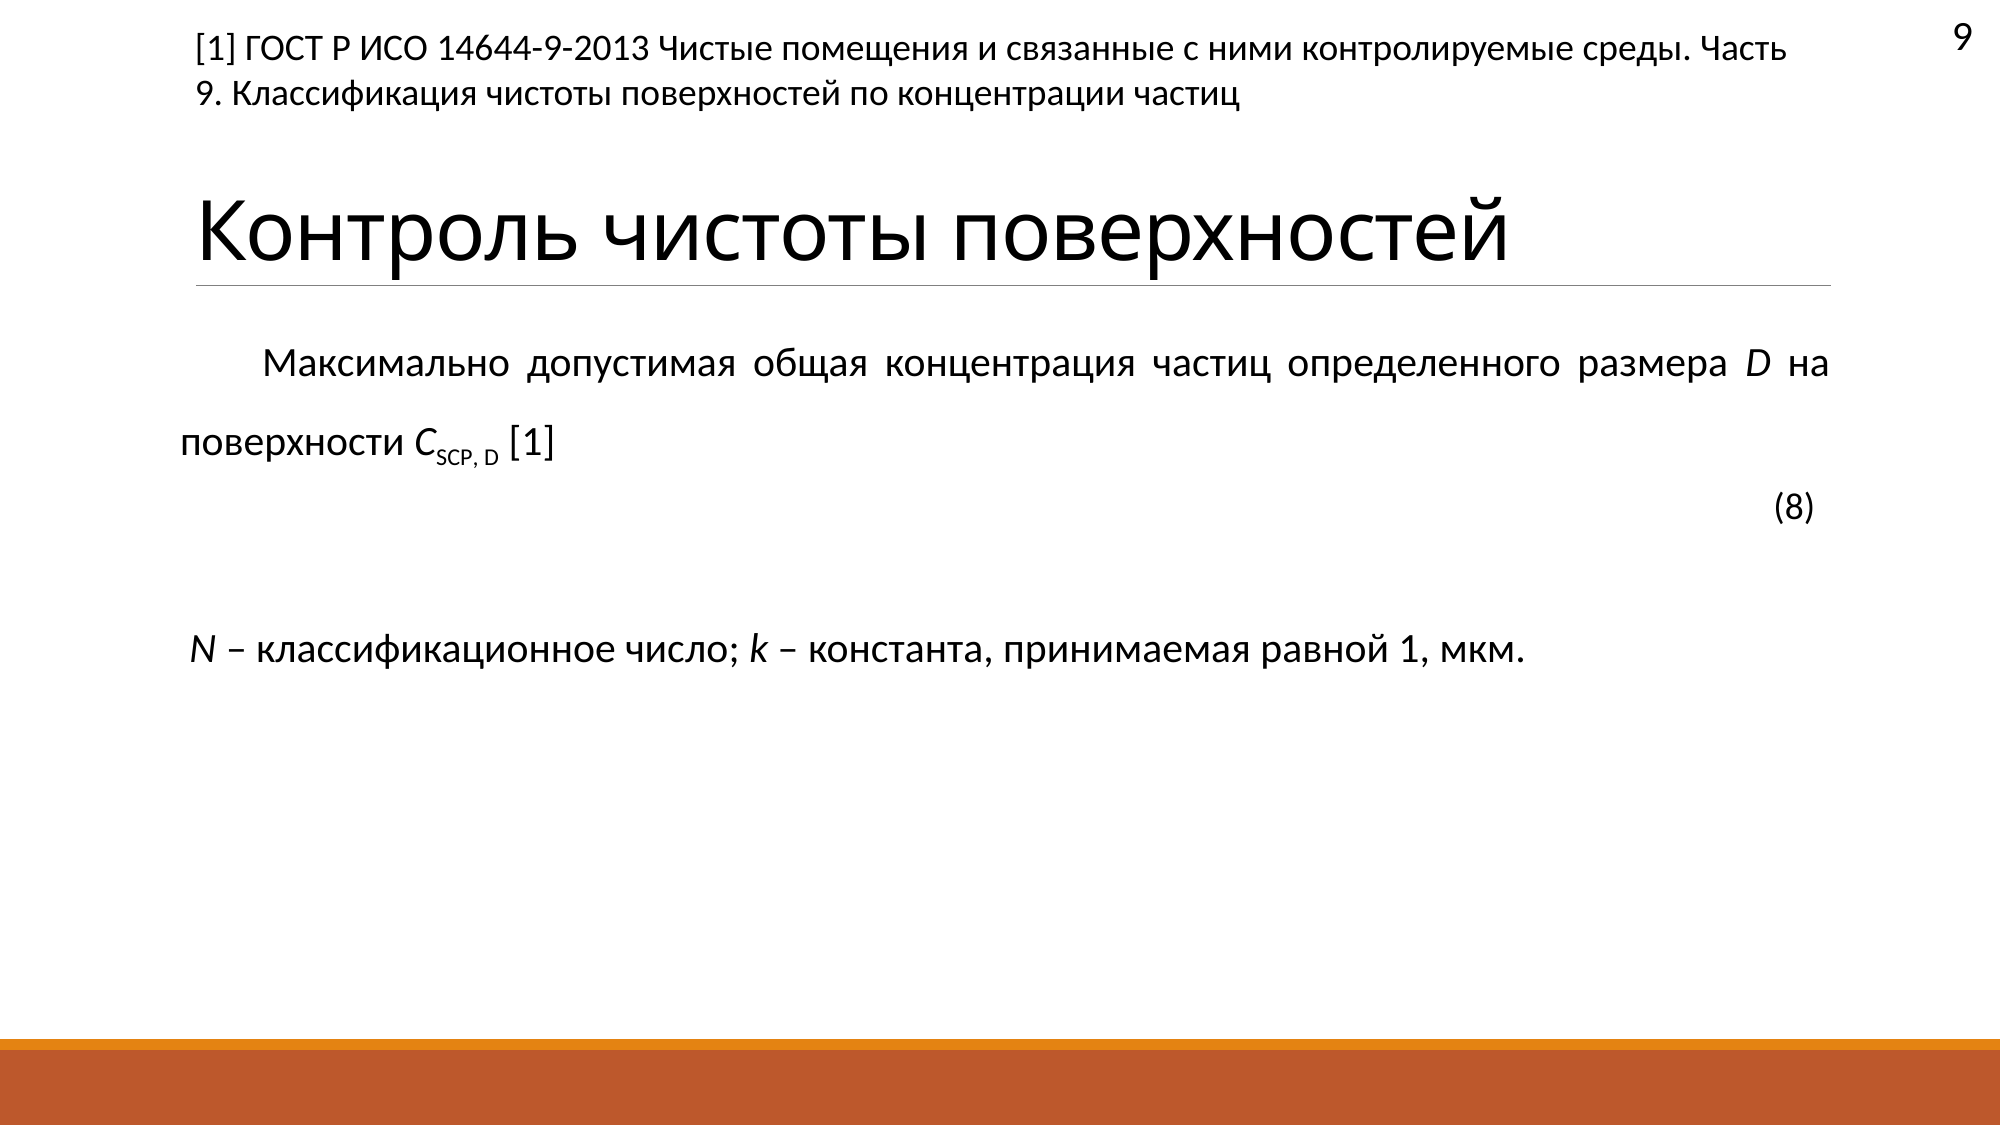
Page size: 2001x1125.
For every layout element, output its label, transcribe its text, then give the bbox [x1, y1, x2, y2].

list Максимально допустимая общая концентрация частиц определенного размера D на поверхности CSCP, D [1] N – классификационное число; k – константа, принимаемая равной 1, мкм. [180, 302, 1830, 963]
text_box 9 [1923, 1, 2000, 67]
text_box [1] ГОСТ Р ИСО 14644-9-2013 Чистые помещения и связанные с ними контролируемые среды. Часть 9. Классификация чистоты поверхностей по концентрации частиц [179, 15, 1830, 121]
title Контроль чистоты поверхностей [180, 121, 1830, 285]
